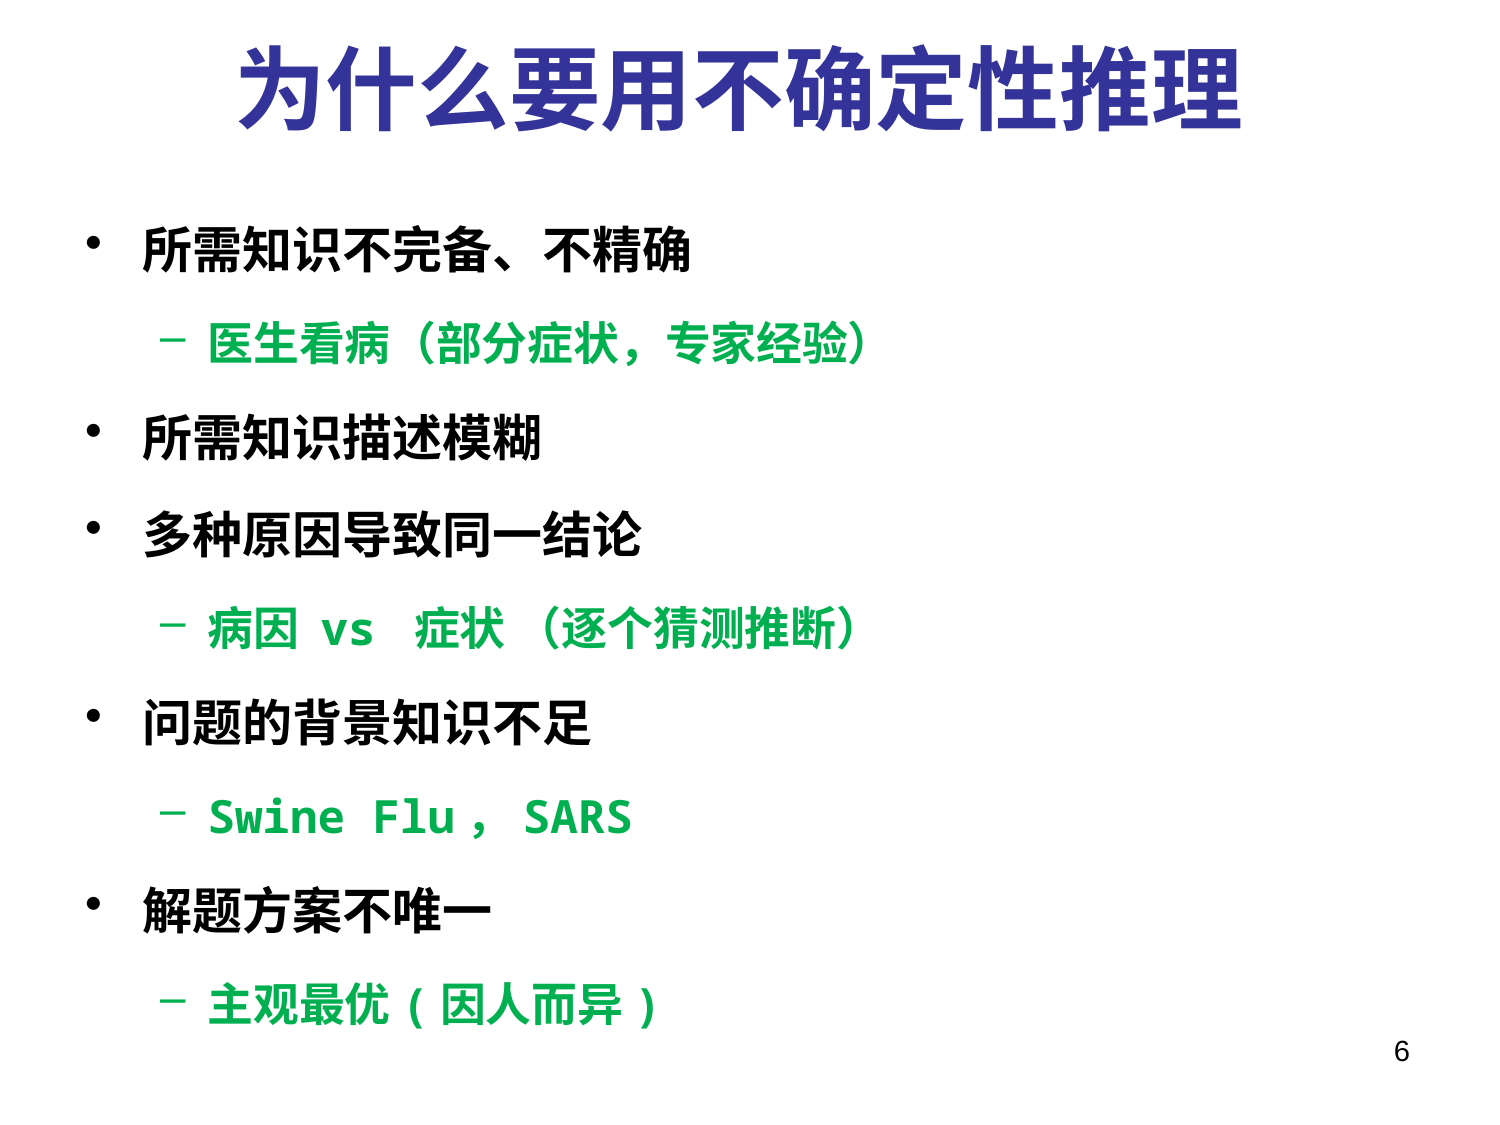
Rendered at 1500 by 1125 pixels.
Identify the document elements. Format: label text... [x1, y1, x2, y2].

list 所需知识不完备、不精确 医生看病（部分症状，专家经验） 所需知识描述模糊 多种原因导致同一结论 病因 vs 症状 （逐个猜测推断） 问题的背景知识不足 Swine Flu，SARS 解题方案不唯一 主观最优(因人而异) [70, 199, 1467, 1125]
text_box 为什么要用不确定性推理 [44, 24, 1433, 150]
